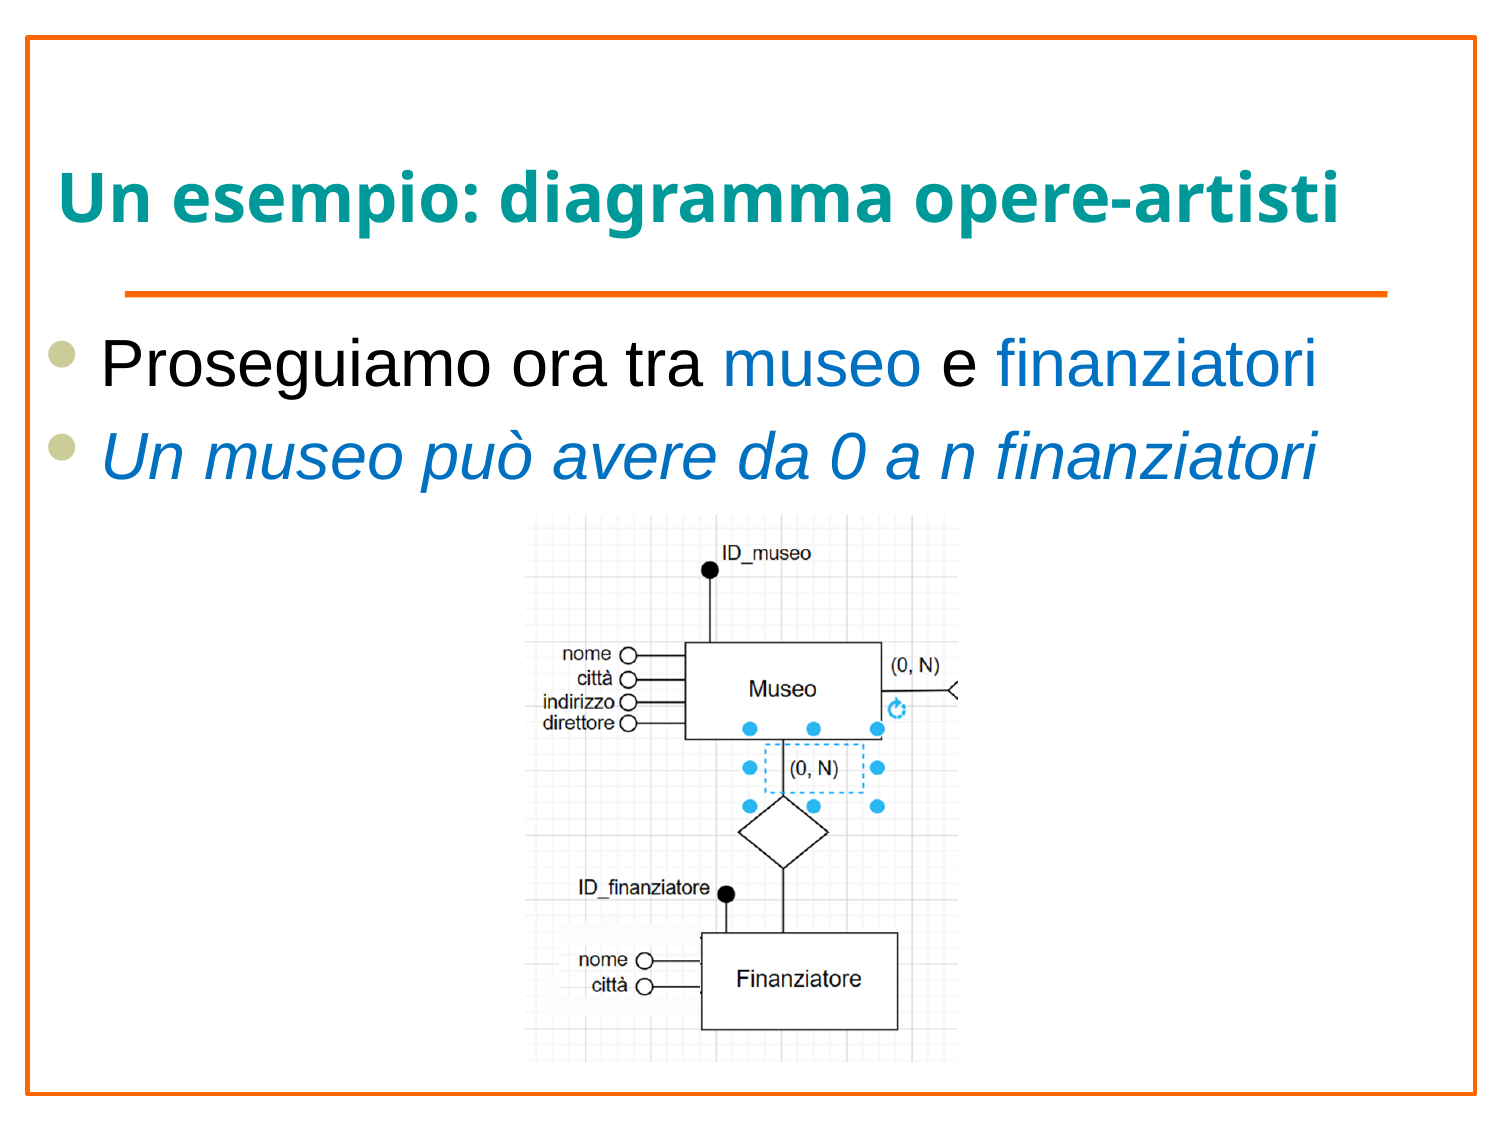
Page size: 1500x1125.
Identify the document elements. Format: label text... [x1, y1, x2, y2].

list Proseguiamo ora tra museo e finanziatori Un museo può avere da 0 a n finanziatori [29, 312, 1459, 1024]
picture [525, 514, 959, 1080]
title Un esempio: diagramma opere-artisti [41, 87, 1483, 244]
